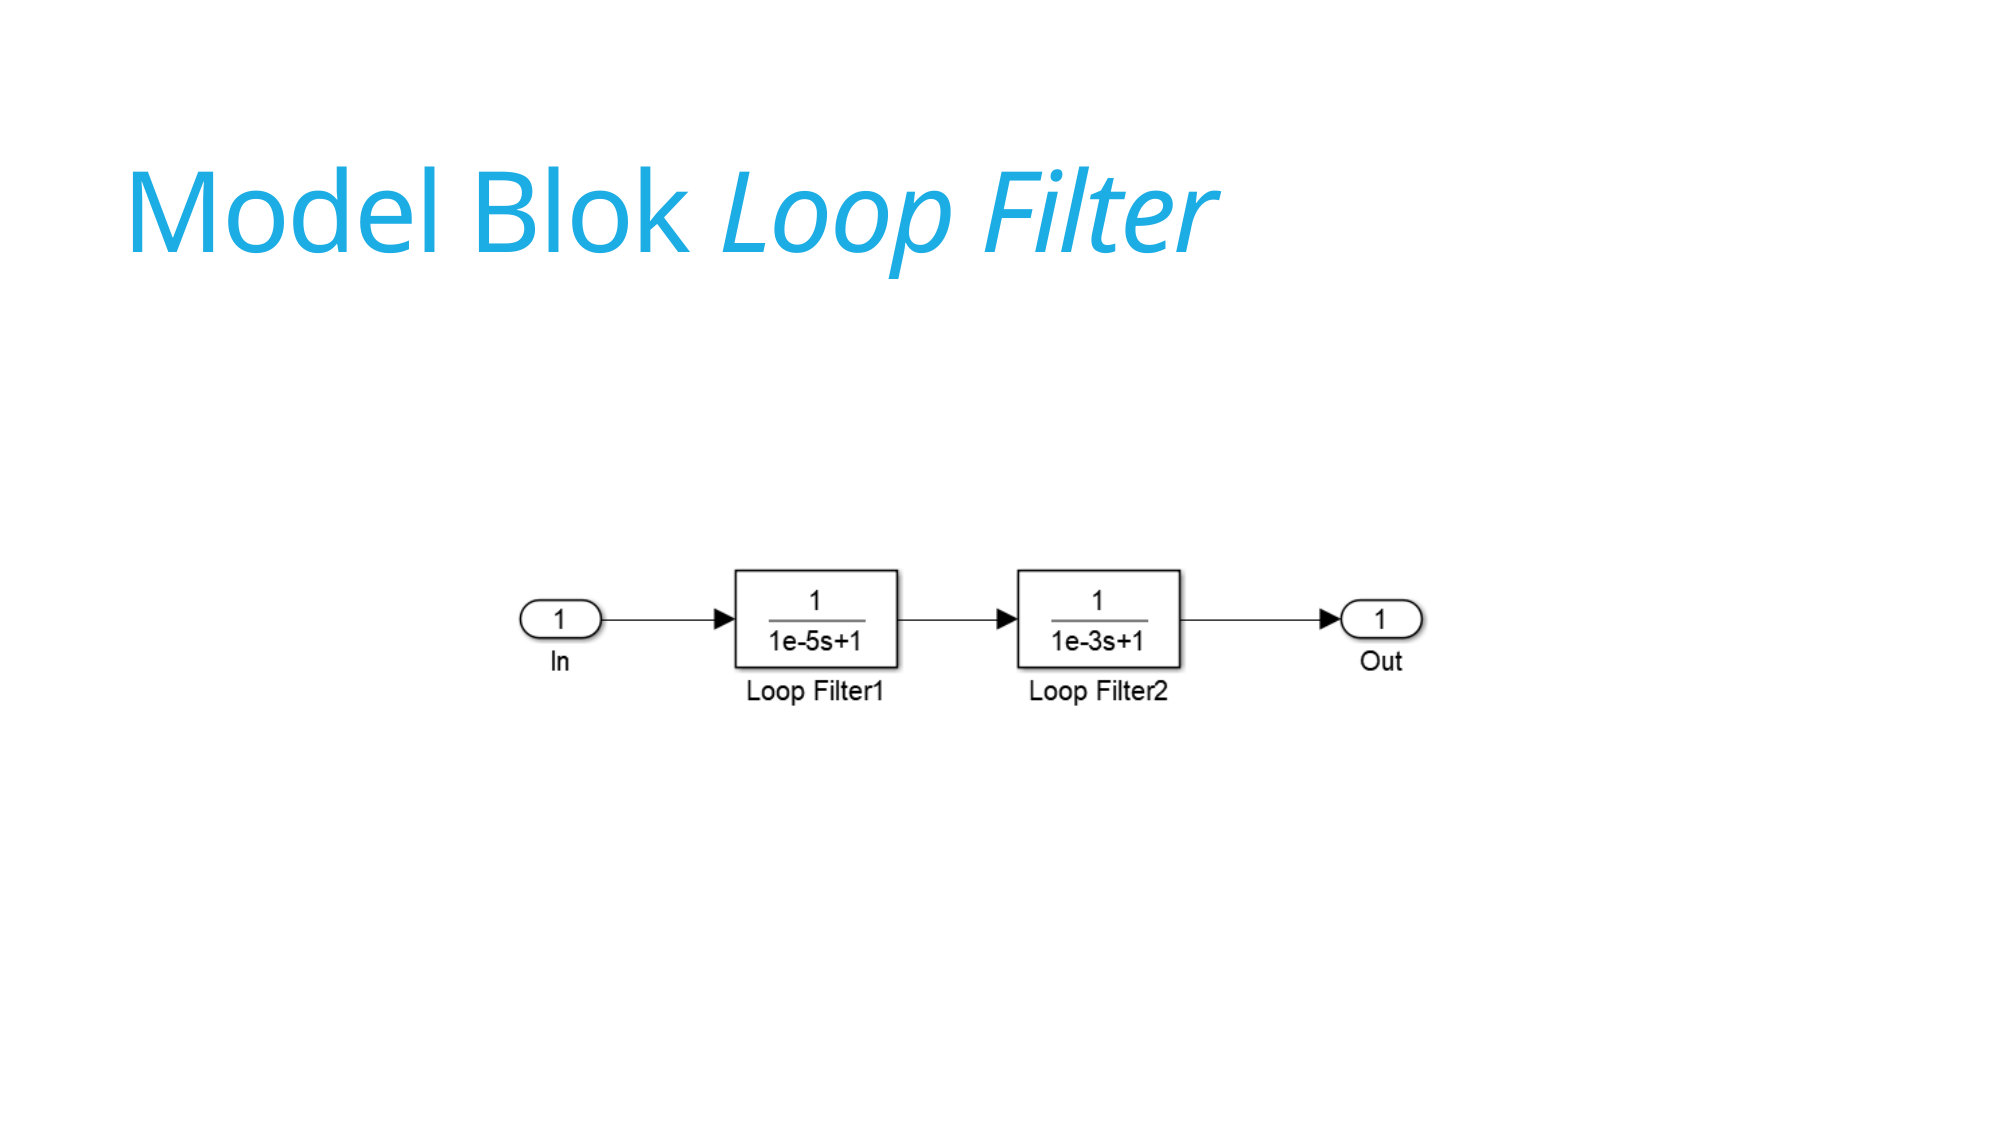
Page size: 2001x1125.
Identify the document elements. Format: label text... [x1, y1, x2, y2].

title Model Blok Loop Filter [107, 81, 1875, 354]
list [442, 329, 1544, 949]
